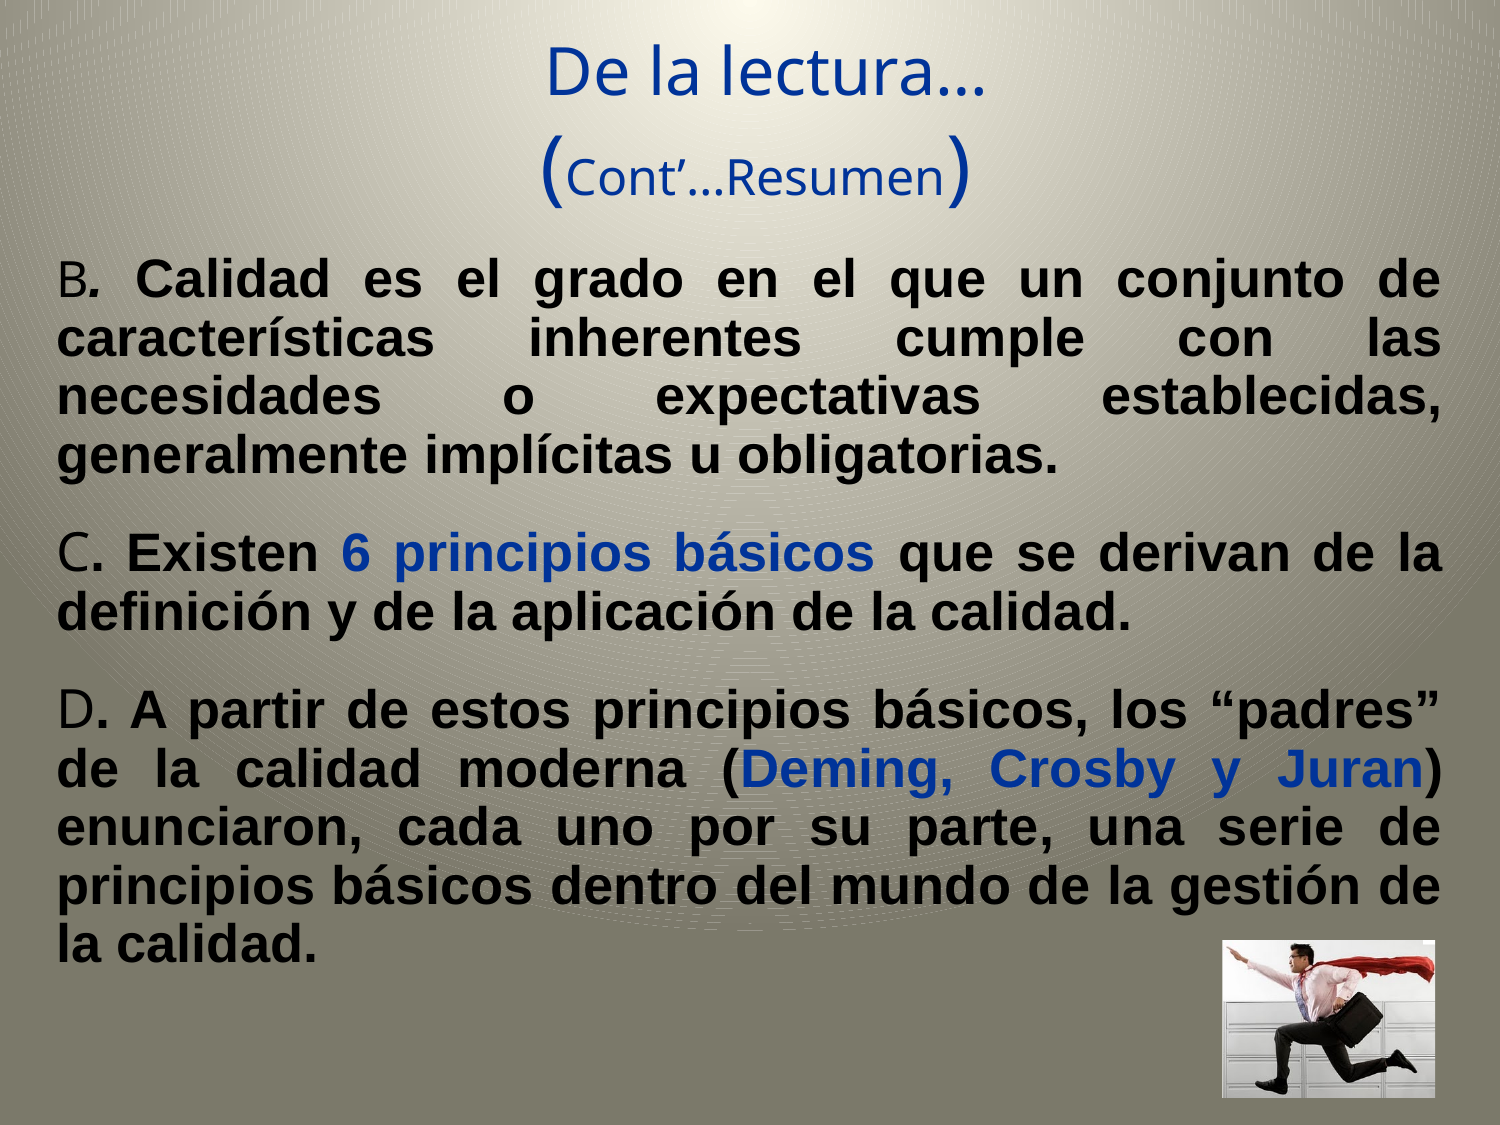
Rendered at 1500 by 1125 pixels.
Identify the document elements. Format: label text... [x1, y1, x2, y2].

title De la lectura… (Cont’…Resumen) [40, 0, 1472, 225]
subtitle B. Calidad es el grado en el que un conjunto de características inherentes cumple con las necesidades o expectativas establecidas, generalmente implícitas u obligatorias. C. Existen 6 principios básicos que se derivan de la definición y de la aplicación de la calidad. D. A partir de estos principios básicos, los “padres” de la calidad moderna (Deming, Crosby y Juran) enunciaron, cada uno por su parte, una serie de principios básicos dentro del mundo de la gestión de la calidad. [40, 243, 1460, 1000]
picture [1222, 940, 1436, 1098]
